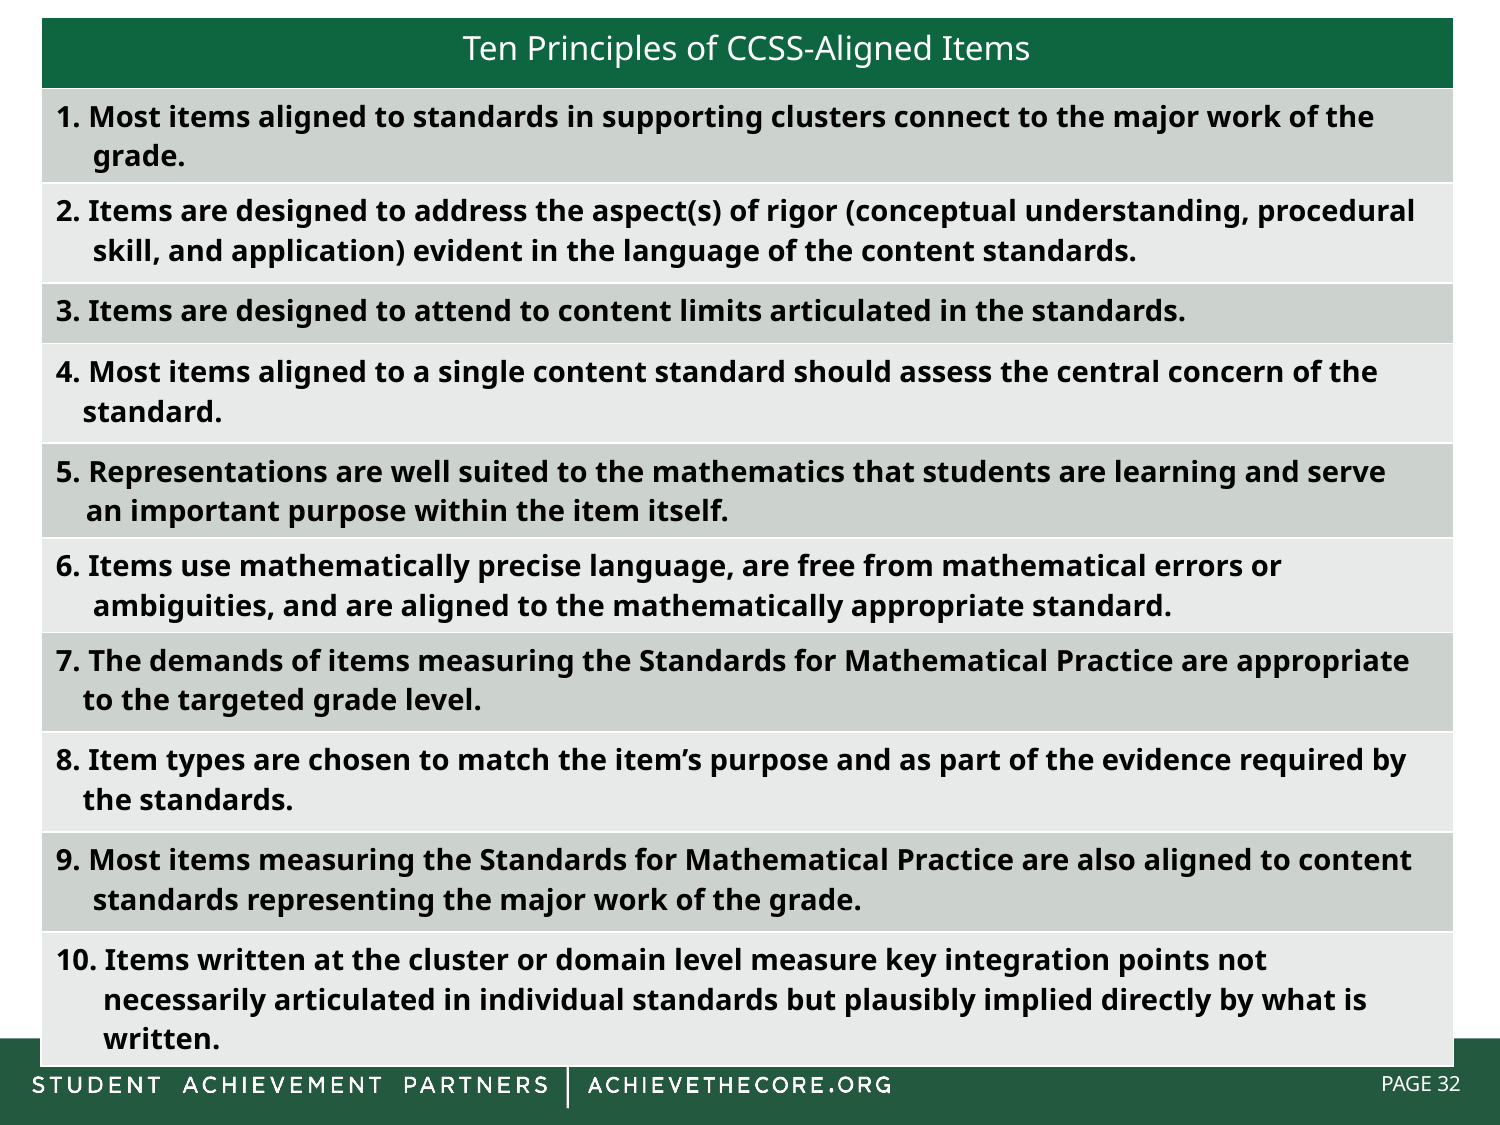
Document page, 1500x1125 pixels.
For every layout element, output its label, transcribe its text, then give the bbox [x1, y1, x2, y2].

table_cell 2. Items are designed to address the aspect(s) of rigor (conceptual understanding, procedural skill, and application) evident in the language of the content standards. [42, 184, 1453, 282]
table_header Ten Principles of CCSS-Aligned Items [42, 18, 1453, 88]
table_cell 4. Most items aligned to a single content standard should assess the central concern of the standard. [42, 344, 1453, 442]
table_cell 5. Representations are well suited to the mathematics that students are learning and serve an important purpose within the item itself. [42, 444, 1453, 537]
table_cell 7. The demands of items measuring the Standards for Mathematical Practice are appropriate to the targeted grade level. [42, 633, 1453, 731]
picture [12, 1055, 911, 1112]
table_cell 10. Items written at the cluster or domain level measure key integration points not necessarily articulated in individual standards but plausibly implied directly by what is written. [42, 933, 1453, 1065]
table_cell 8. Item types are chosen to match the item’s purpose and as part of the evidence required by the standards. [42, 733, 1453, 831]
table_cell 3. Items are designed to attend to content limits articulated in the standards. [42, 284, 1453, 343]
table_cell 1. Most items aligned to standards in supporting clusters connect to the major work of the grade. [42, 89, 1453, 182]
table_cell 6. Items use mathematically precise language, are free from mathematical errors or ambiguities, and are aligned to the mathematically appropriate standard. [42, 539, 1453, 632]
table_cell 9. Most items measuring the Standards for Mathematical Practice are also aligned to content standards representing the major work of the grade. [42, 833, 1453, 931]
